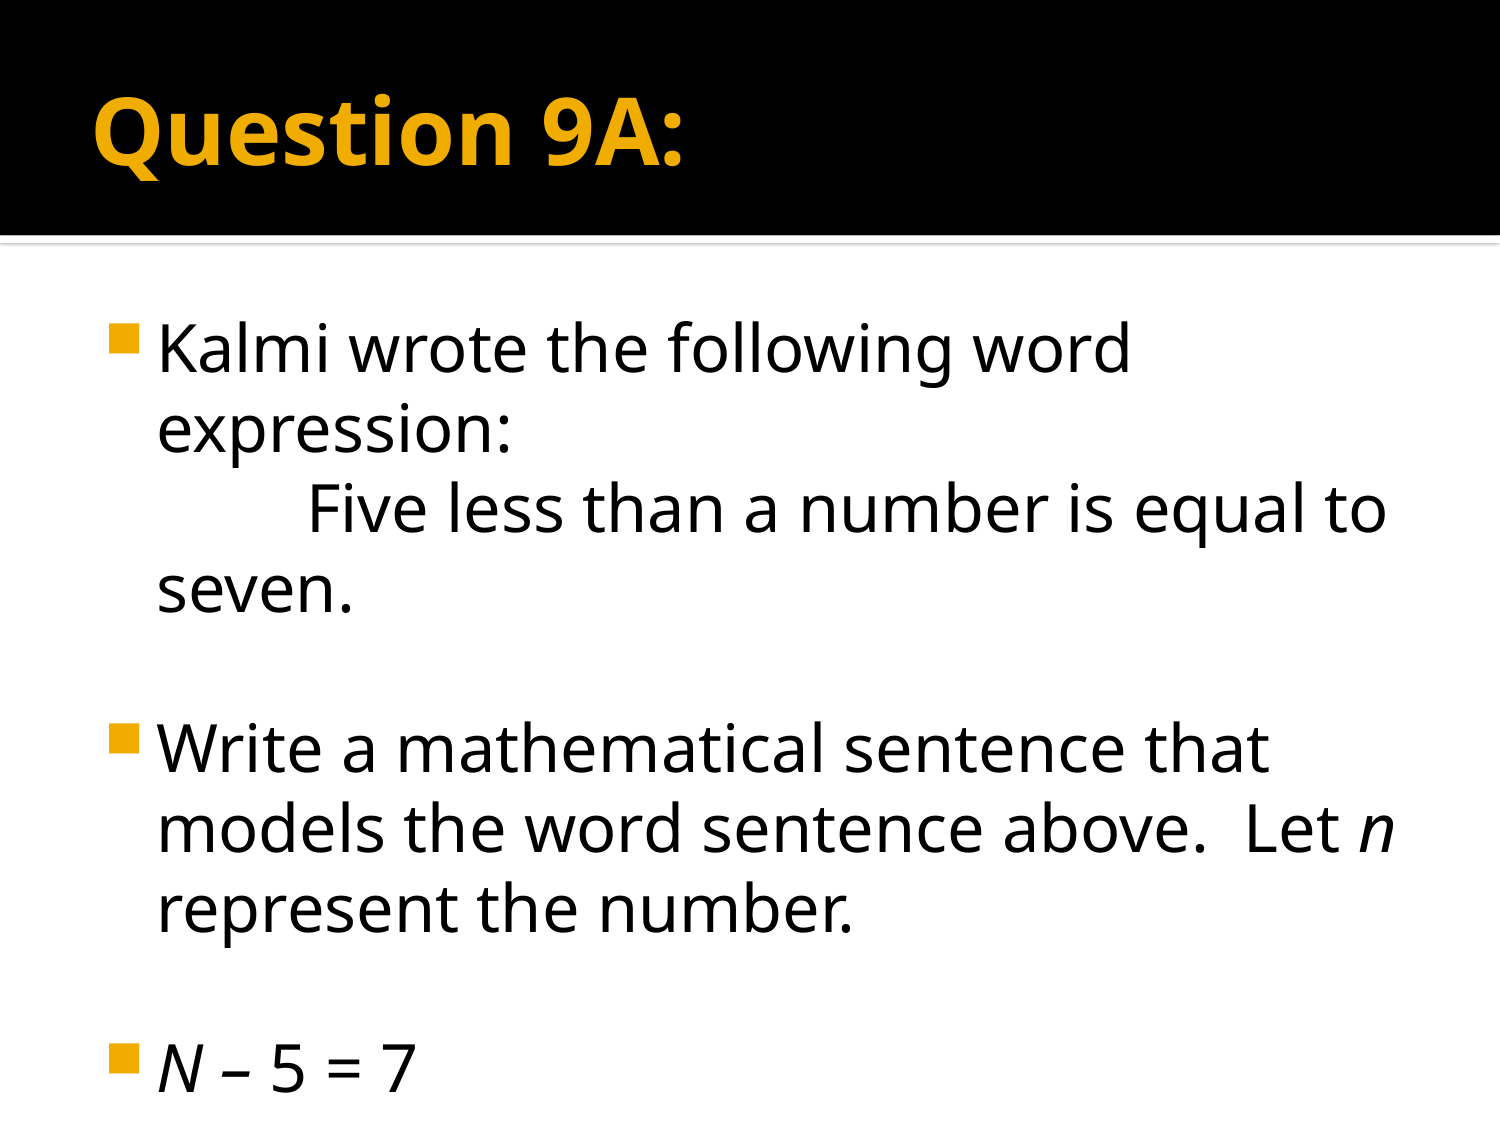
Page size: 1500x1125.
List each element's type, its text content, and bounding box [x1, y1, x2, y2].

list Kalmi wrote the following word expression: Five less than a number is equal to seven. Write a mathematical sentence that models the word sentence above. Let n represent the number. N – 5 = 7 [75, 291, 1425, 1050]
title Question 9A: [75, 25, 1425, 231]
